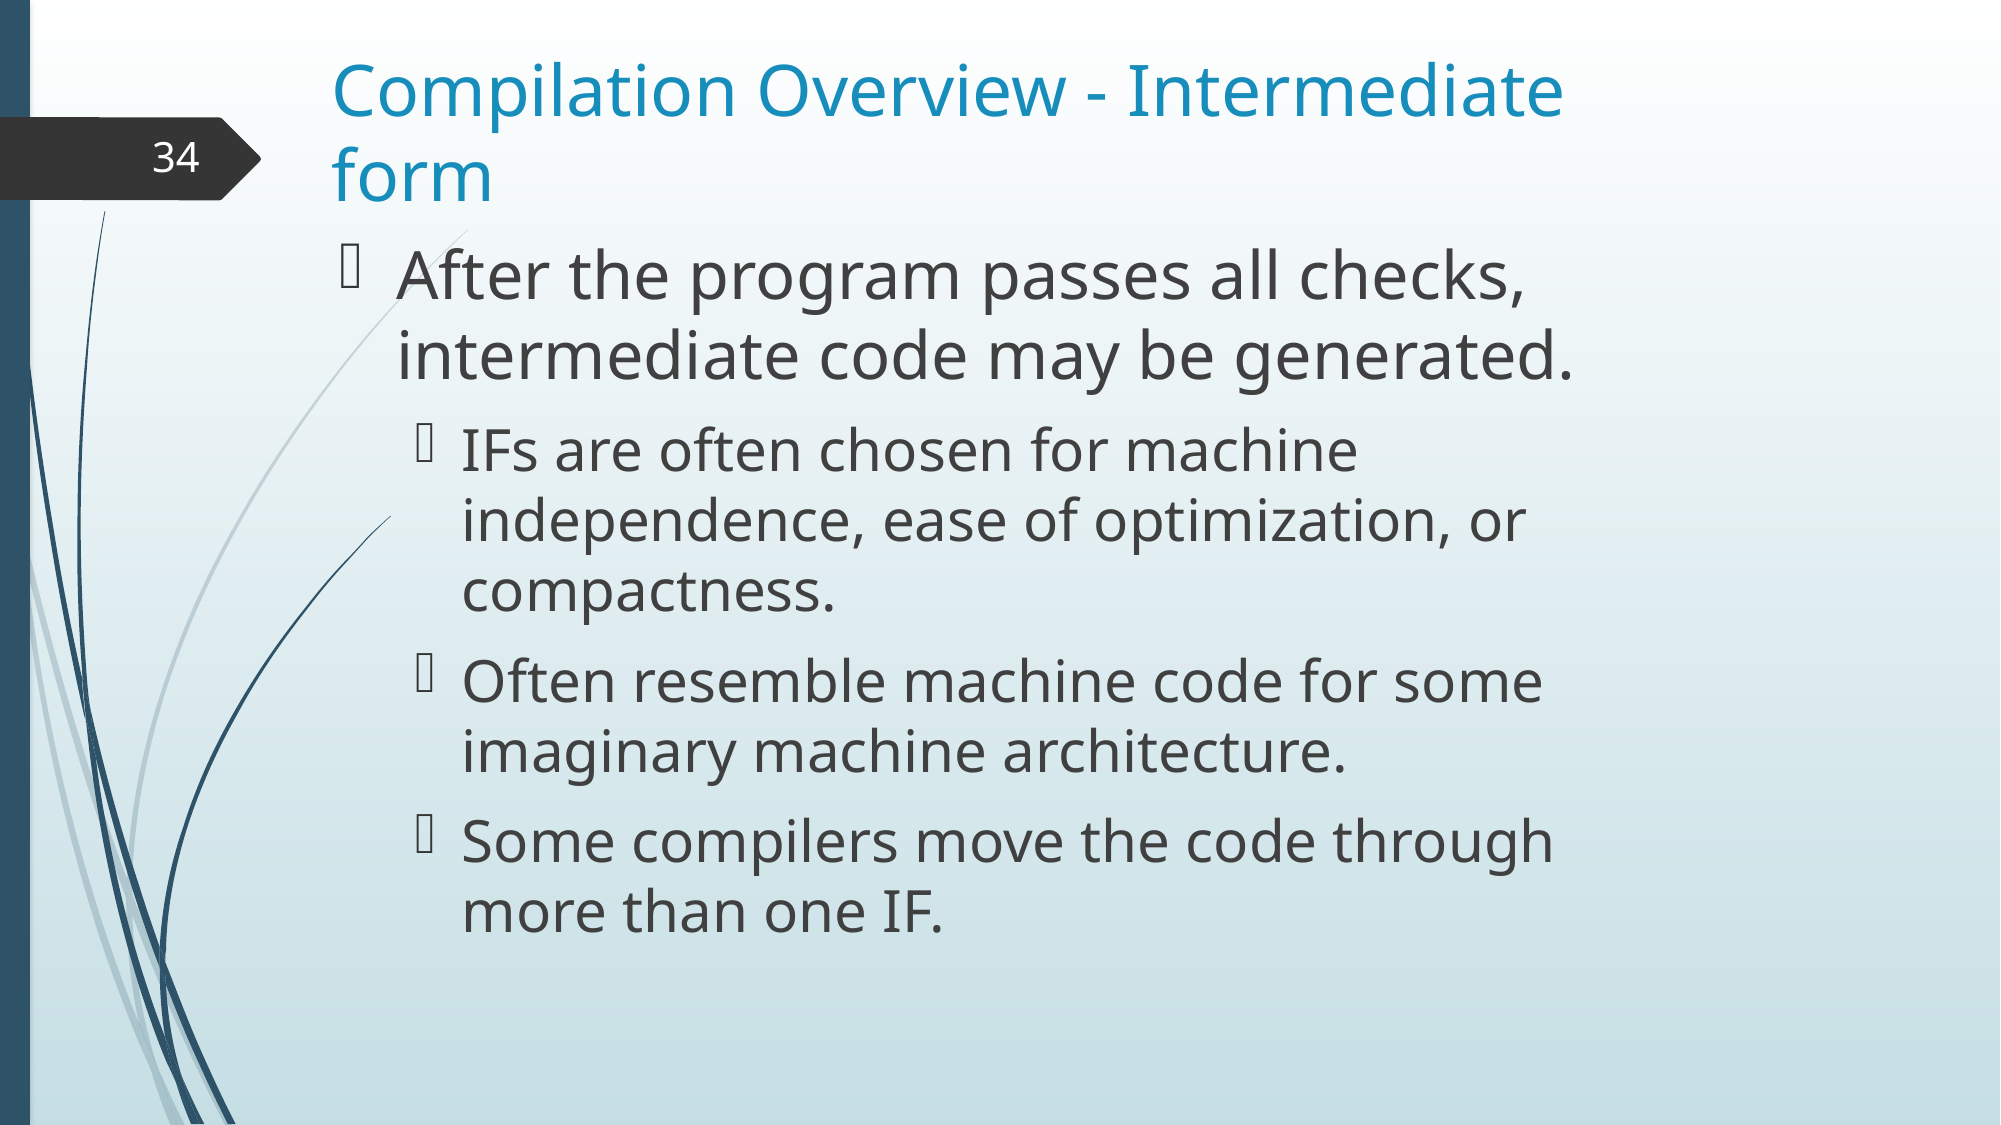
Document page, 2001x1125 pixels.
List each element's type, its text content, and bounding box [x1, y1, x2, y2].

list After the program passes all checks, intermediate code may be generated. IFs are often chosen for machine independence, ease of optimization, or compactness. Often resemble machine code for some imaginary machine architecture. Some compilers move the code through more than one IF. [324, 224, 1675, 988]
title Compilation Overview - Intermediate form [316, 37, 1713, 225]
slide_number 34 [87, 129, 216, 190]
